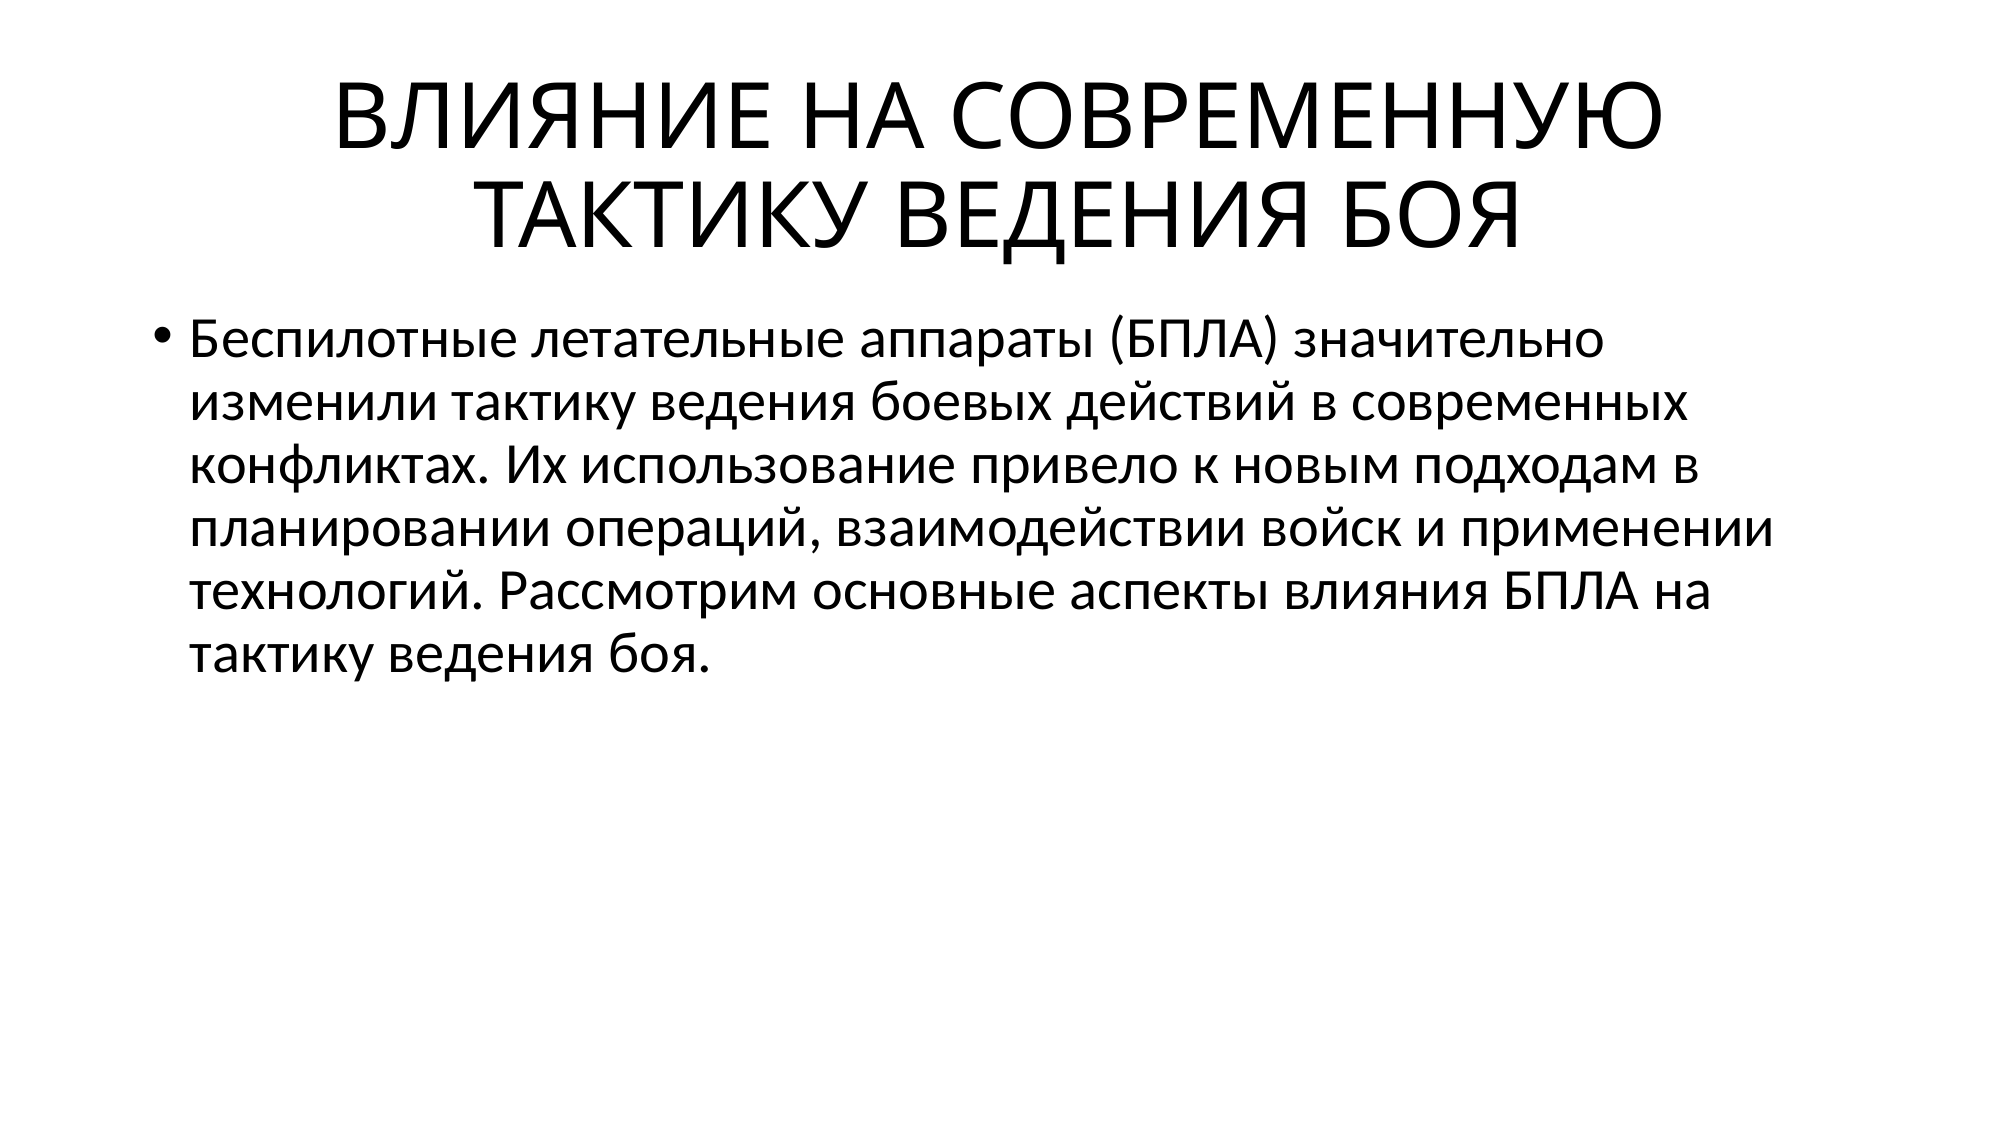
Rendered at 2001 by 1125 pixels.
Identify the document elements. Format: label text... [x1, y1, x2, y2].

list Беспилотные летательные аппараты (БПЛА) значительно изменили тактику ведения боевых действий в современных конфликтах. Их использование привело к новым подходам в планировании операций, взаимодействии войск и применении технологий. Рассмотрим основные аспекты влияния БПЛА на тактику ведения боя. [137, 299, 1863, 1014]
title ВЛИЯНИЕ НА СОВРЕМЕННУЮ ТАКТИКУ ВЕДЕНИЯ БОЯ [137, 59, 1863, 278]
